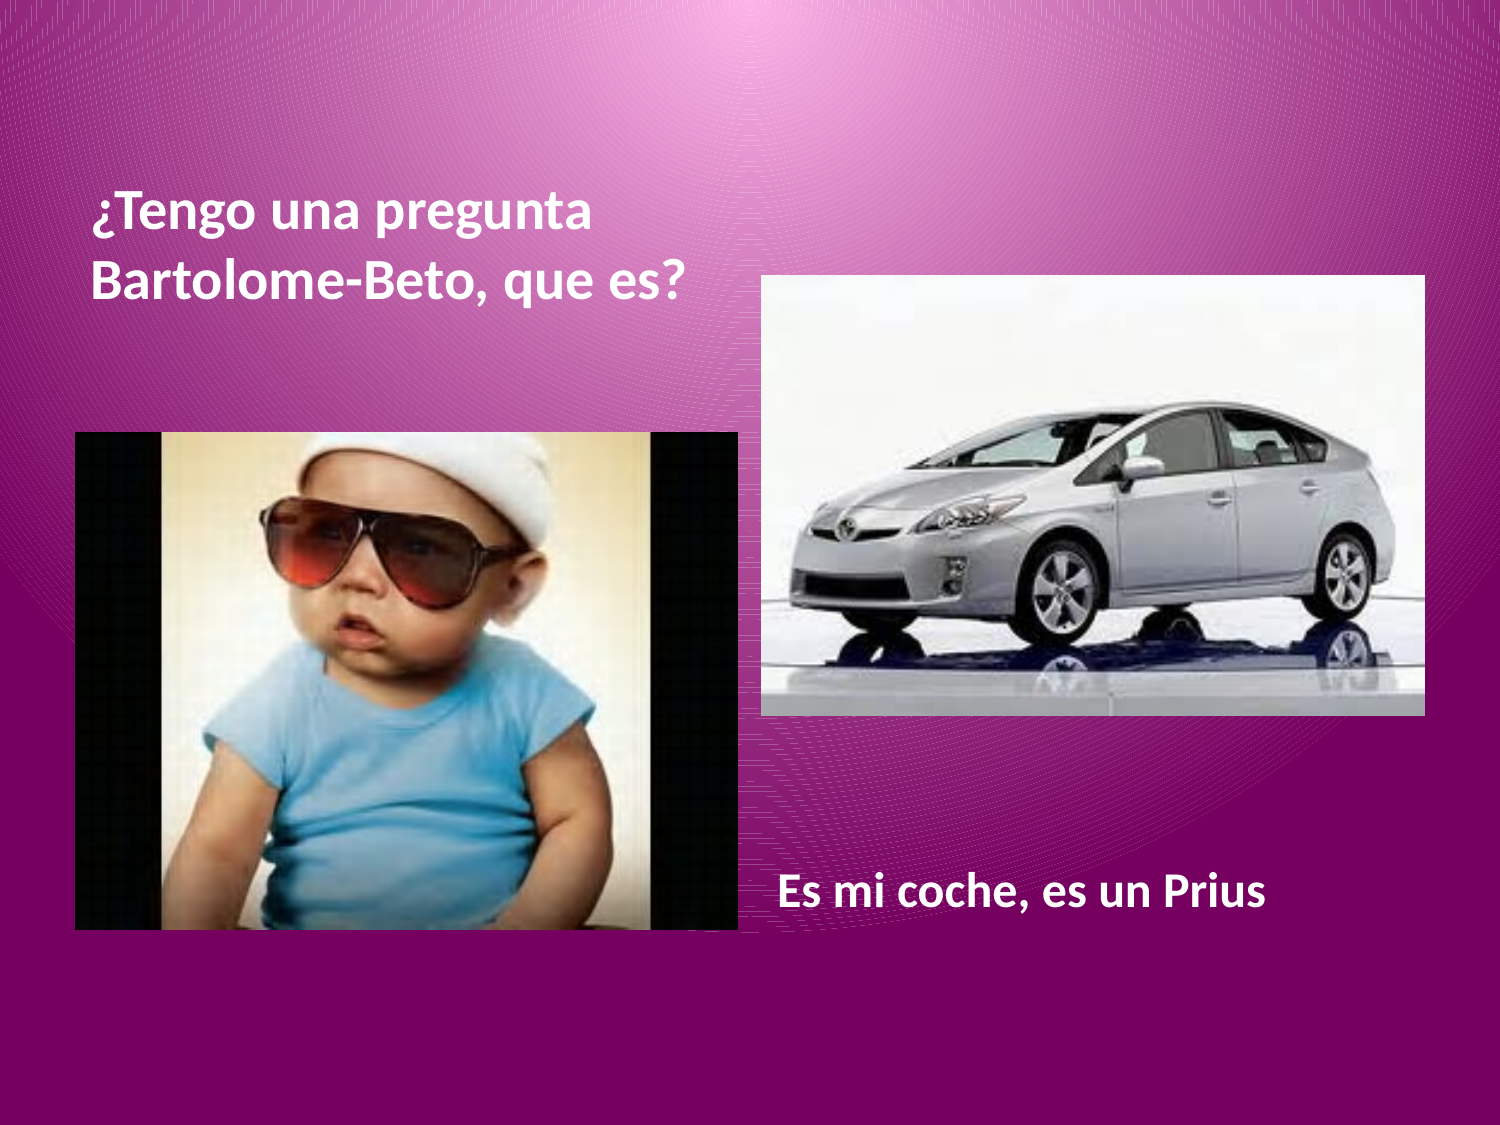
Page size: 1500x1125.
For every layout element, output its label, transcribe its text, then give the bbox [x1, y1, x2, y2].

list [761, 171, 1426, 820]
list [74, 356, 738, 1006]
list ¿Tengo una pregunta Bartolome-Beto, que es? [75, 146, 738, 319]
list Es mi coche, es un Prius [761, 826, 1425, 925]
